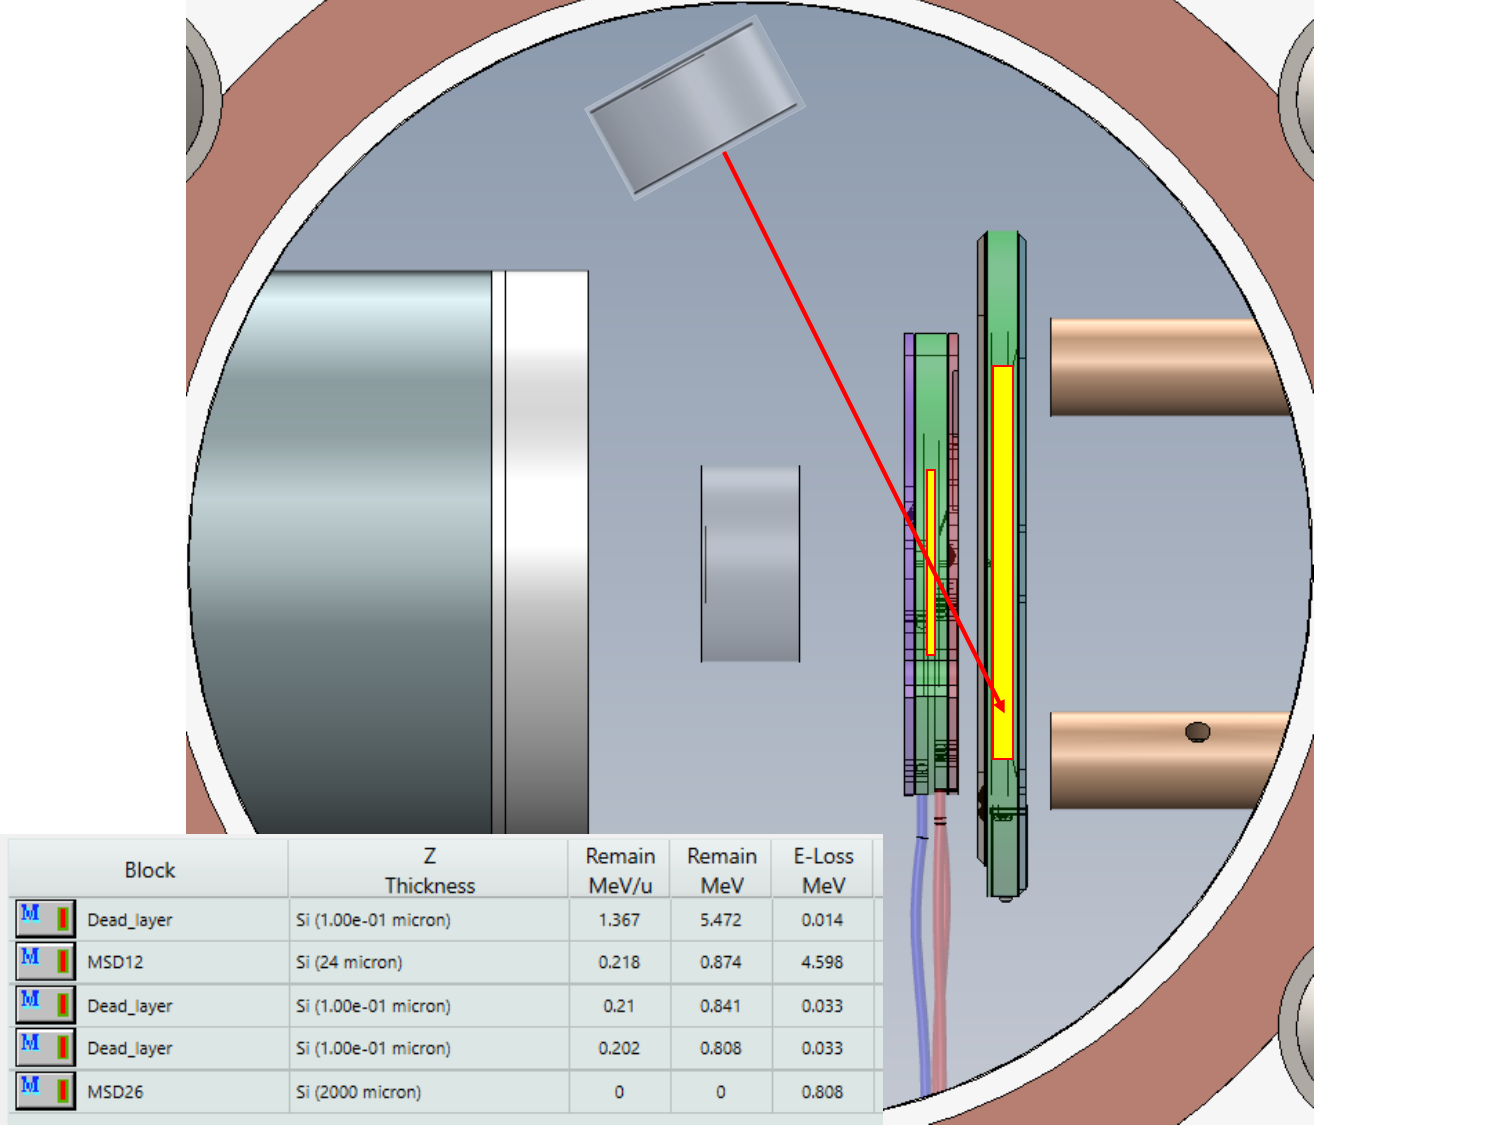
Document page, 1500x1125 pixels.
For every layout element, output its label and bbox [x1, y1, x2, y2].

text_box [678, 60, 1005, 714]
picture [0, 0, 1314, 1125]
